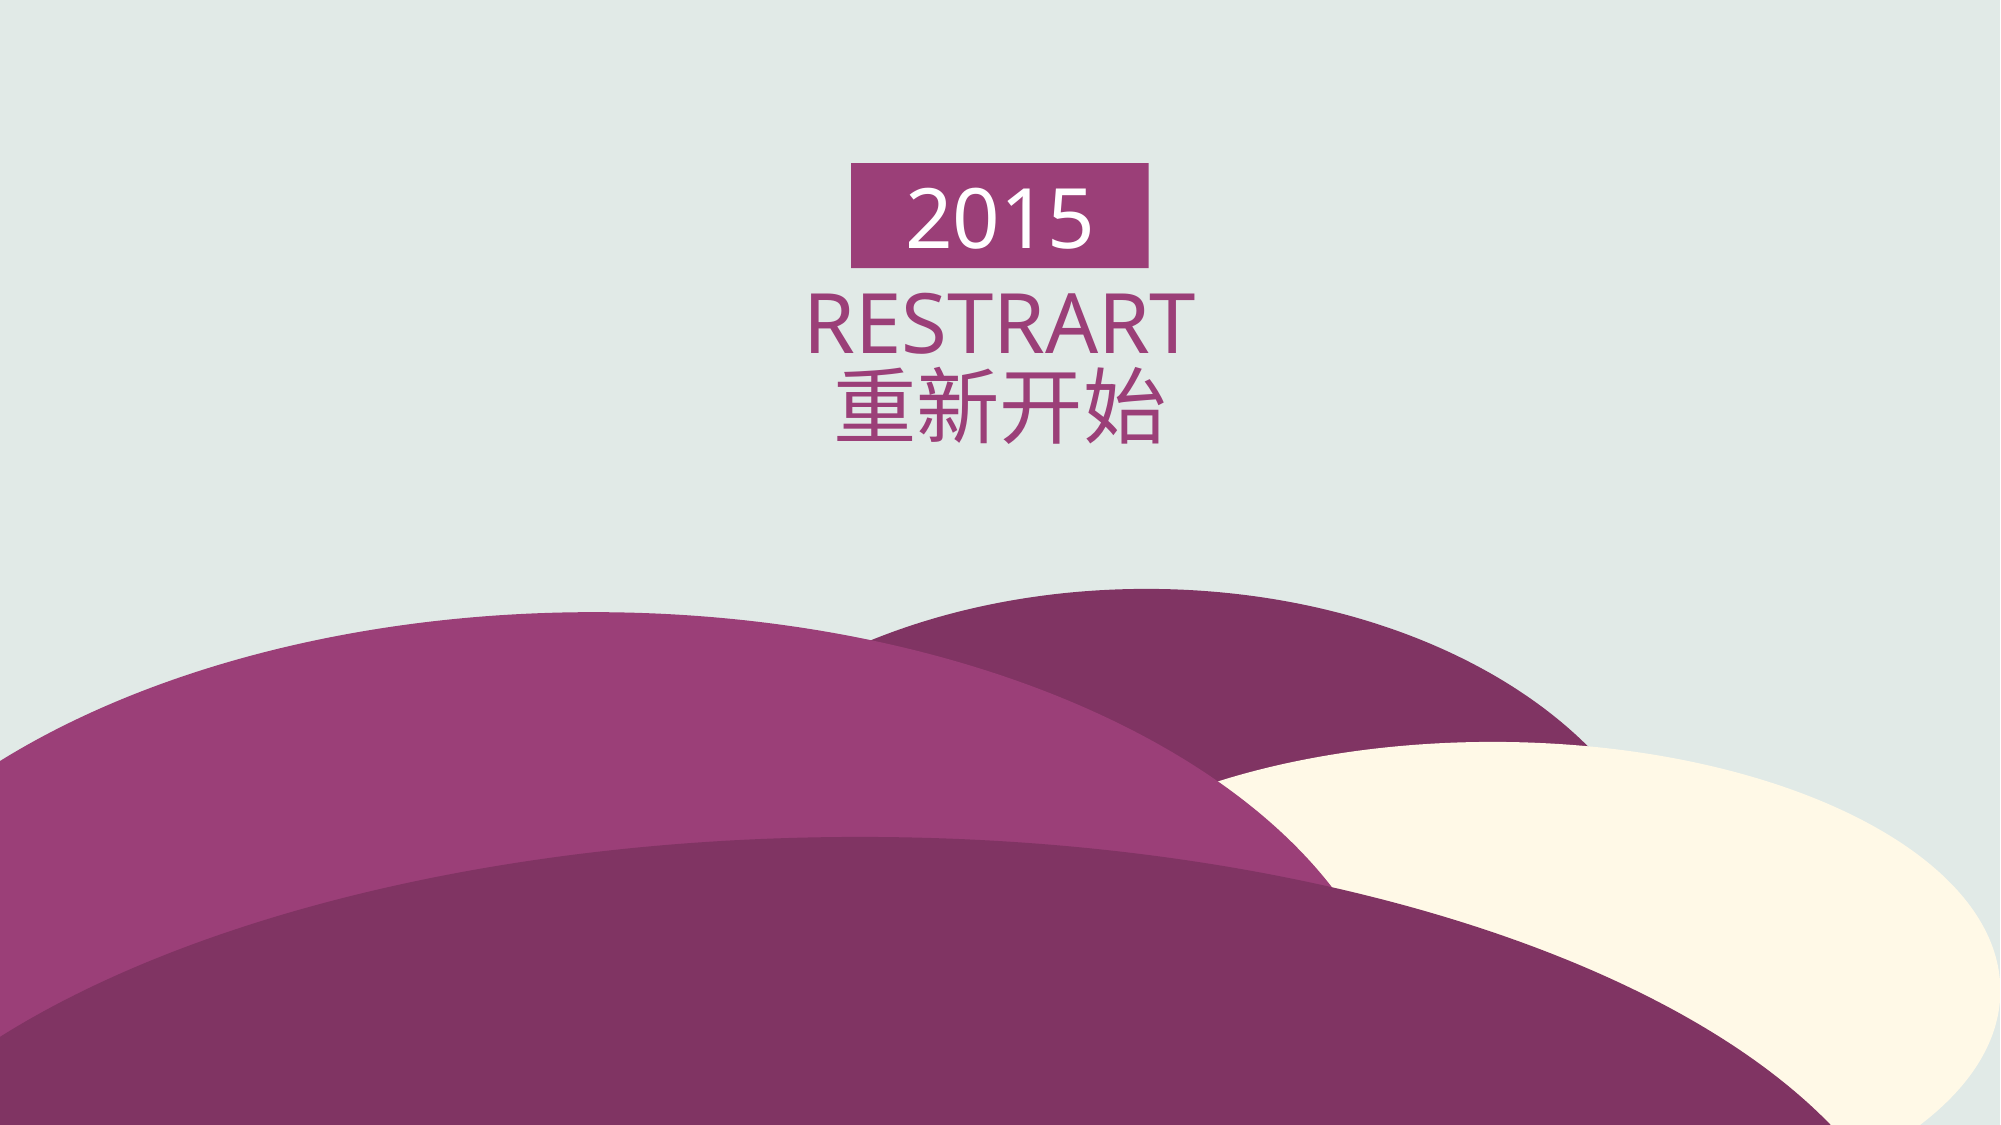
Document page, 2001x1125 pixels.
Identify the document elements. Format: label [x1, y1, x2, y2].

text_box [657, 163, 1343, 465]
picture [0, 588, 2000, 1125]
